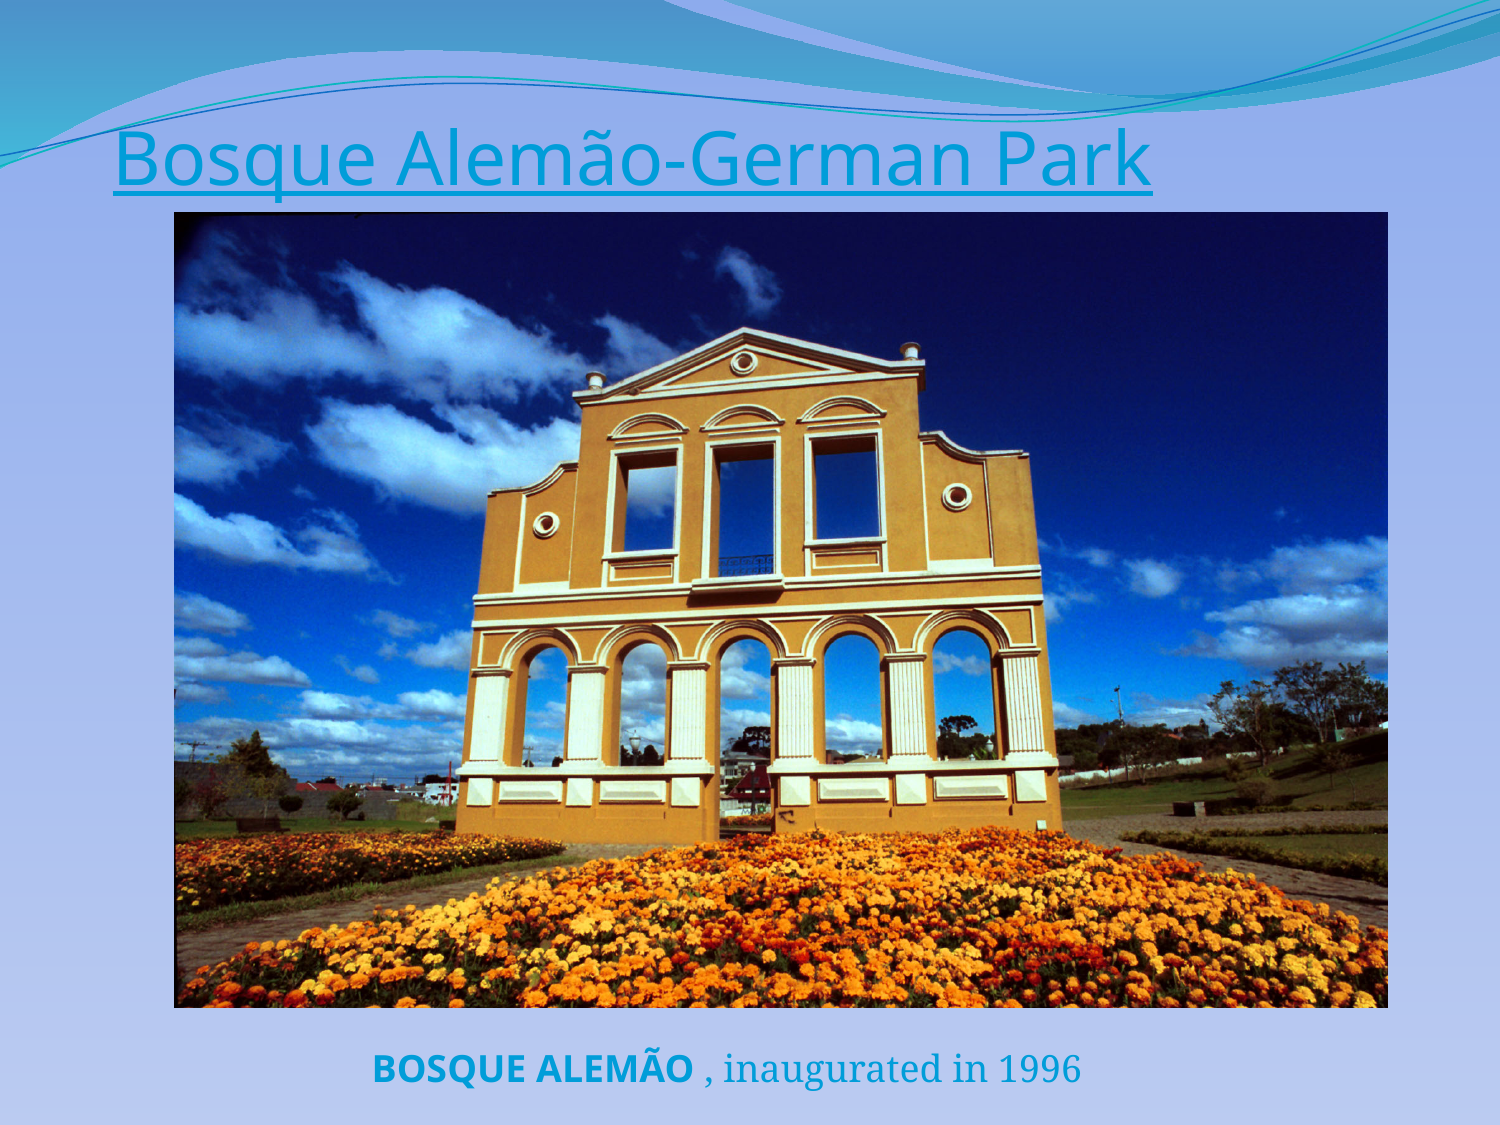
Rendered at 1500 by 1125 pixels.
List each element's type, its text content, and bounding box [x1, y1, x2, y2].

title Bosque Alemão-German Park [112, 12, 1388, 200]
text_box BOSQUE ALEMÃO , inaugurated in 1996 [356, 1037, 1098, 1098]
picture [174, 212, 1388, 1008]
